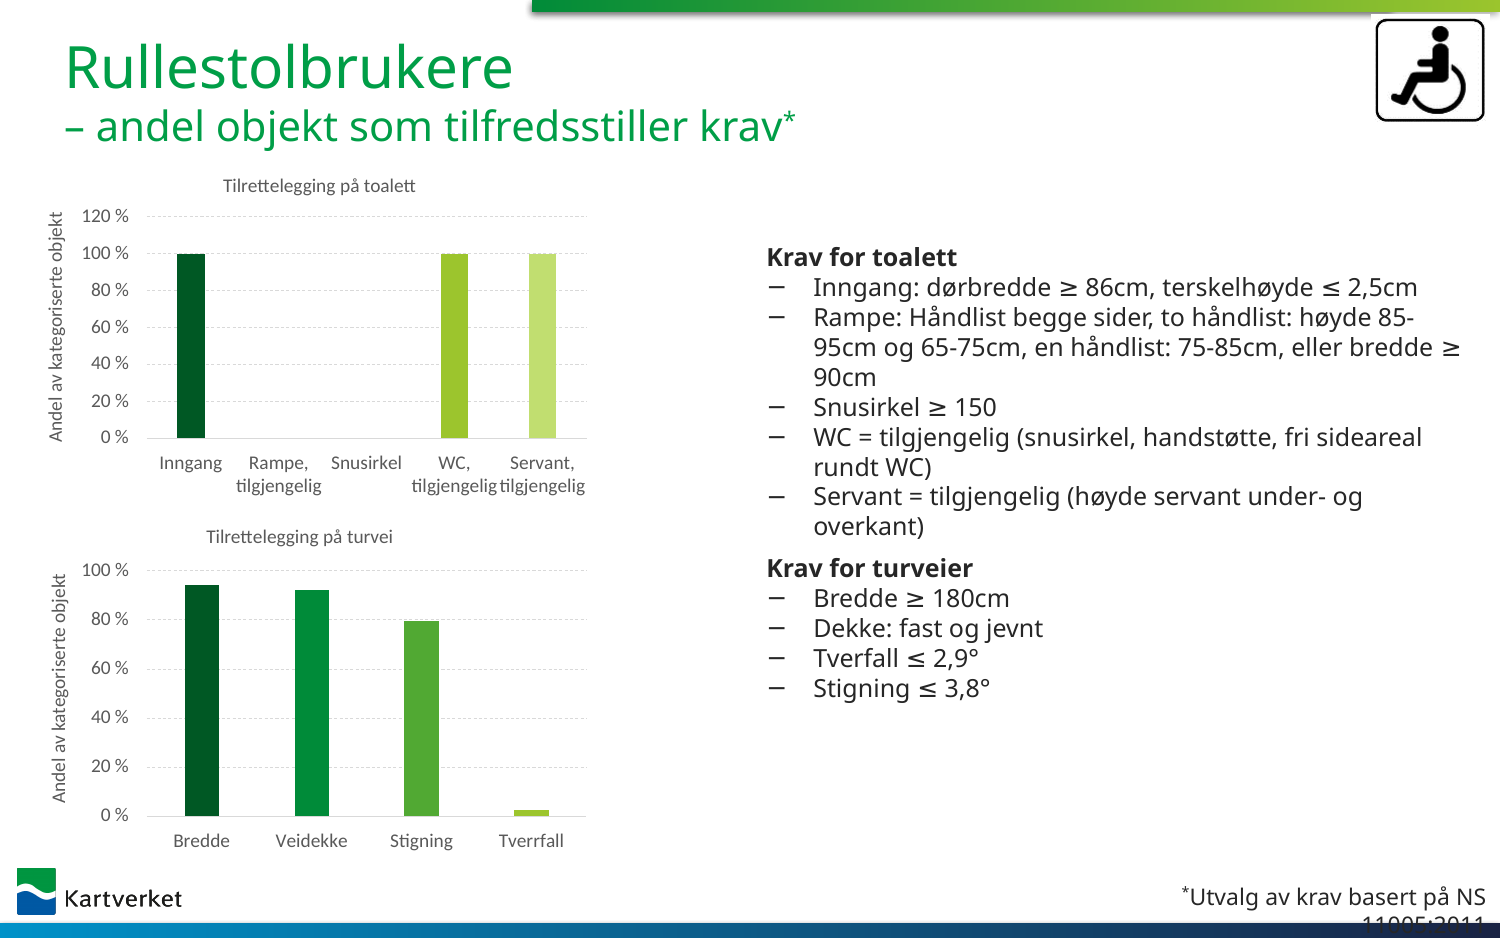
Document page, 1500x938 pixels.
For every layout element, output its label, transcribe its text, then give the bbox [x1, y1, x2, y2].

picture [41, 520, 598, 859]
picture [1371, 13, 1491, 127]
picture [41, 166, 598, 505]
text_box Rullestolbrukere – andel objekt som tilfredsstiller krav* [49, 14, 1431, 158]
text_box Krav for turveier Bredde ≥ 180cm Dekke: fast og jevnt Tverfall ≤ 2,9° Stigning ≤ 3,8° [751, 545, 1483, 710]
text_box Krav for toalett Inngang: dørbredde ≥ 86cm, terskelhøyde ≤ 2,5cm Rampe: Håndlist begge sider, to håndlist: høyde 85-95cm og 65-75cm, en håndlist: 75-85cm, eller bredde ≥ 90cm Snusirkel ≥ 150 WC = tilgjengelig (snusirkel, handstøtte, fri sideareal rundt WC) Servant = tilgjengelig (høyde servant under- og overkant) [751, 234, 1483, 545]
text_box *Utvalg av krav basert på NS 11005:2011 [1068, 873, 1500, 938]
